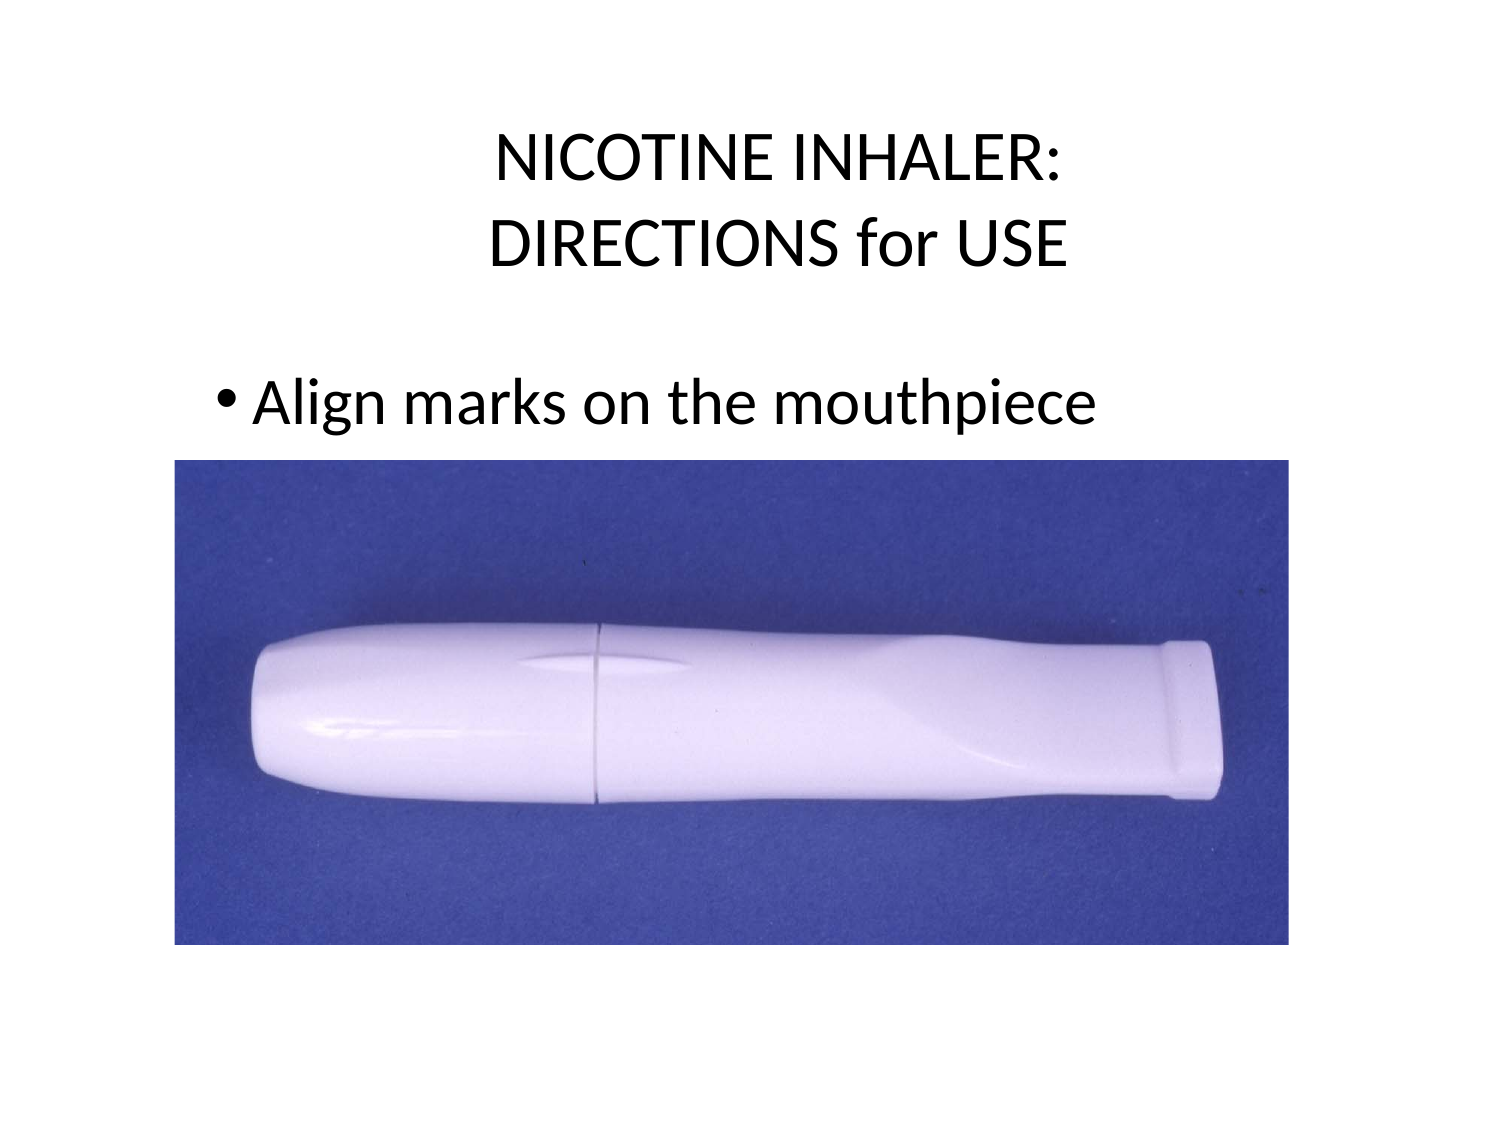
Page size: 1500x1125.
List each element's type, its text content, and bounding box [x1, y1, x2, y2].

picture [174, 459, 1289, 945]
title NICOTINE INHALER: DIRECTIONS for USE [183, 101, 1376, 289]
list Align marks on the mouthpiece [200, 350, 1500, 1006]
